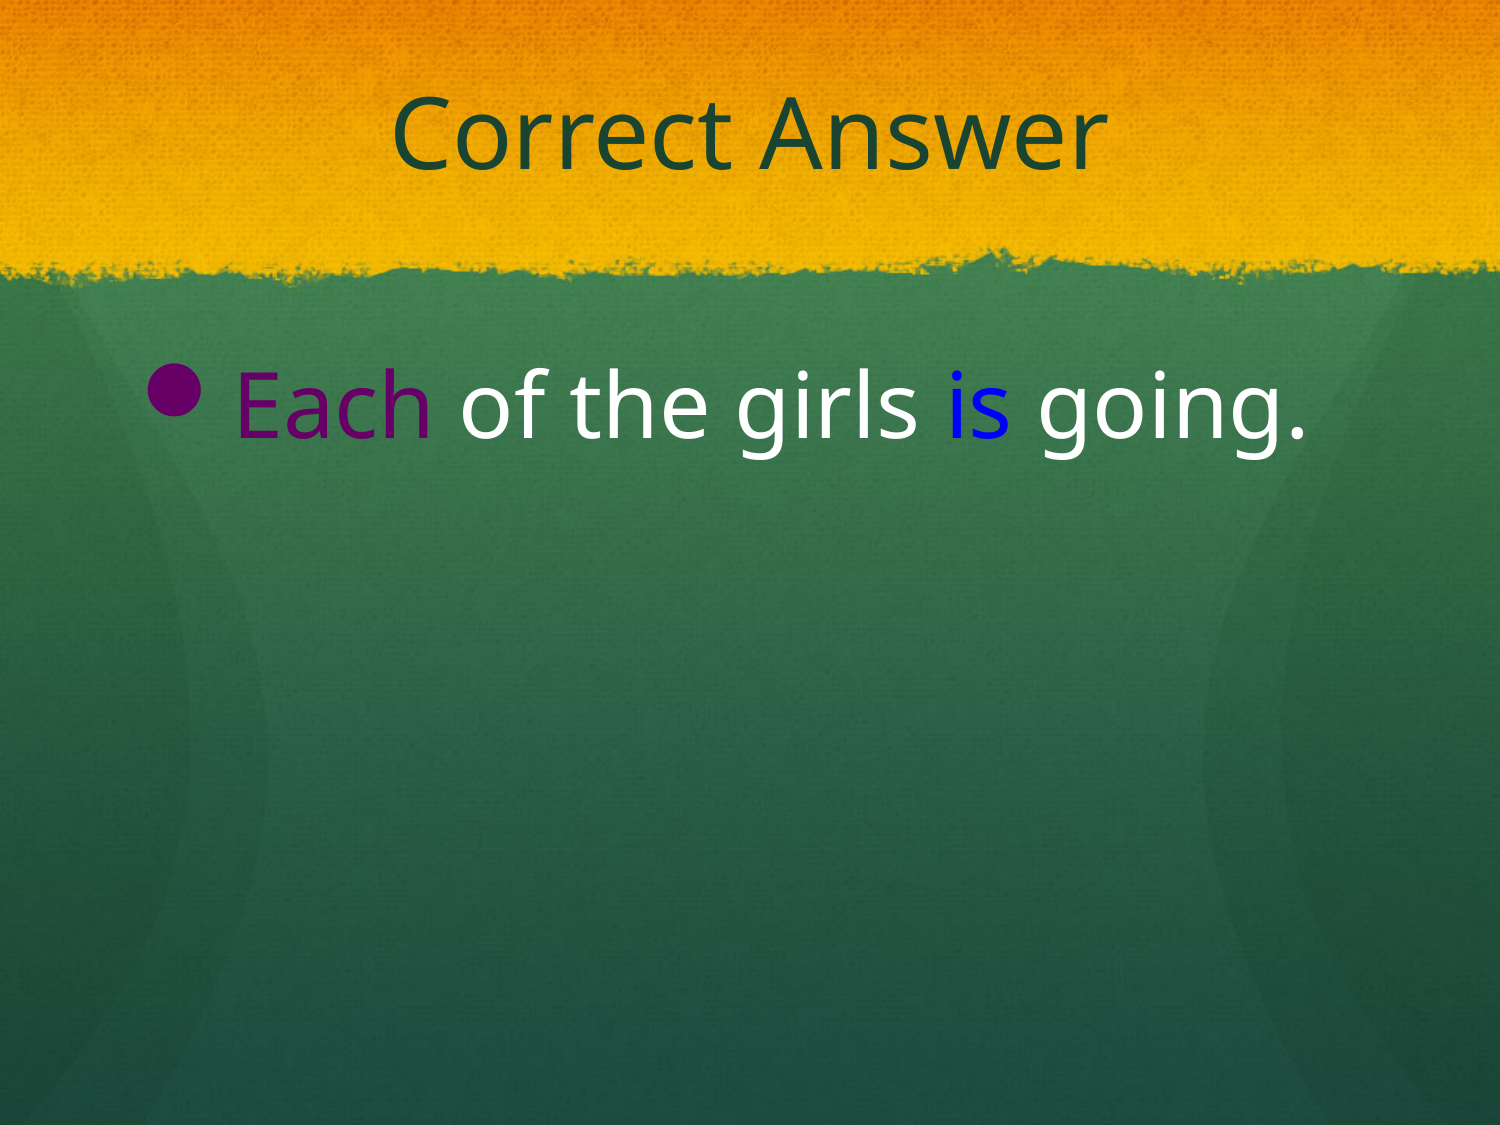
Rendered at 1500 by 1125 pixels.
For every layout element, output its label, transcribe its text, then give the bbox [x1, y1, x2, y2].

list Each of the girls is going. [125, 339, 1375, 1026]
picture [0, 0, 1500, 1125]
title Correct Answer [125, 13, 1375, 246]
